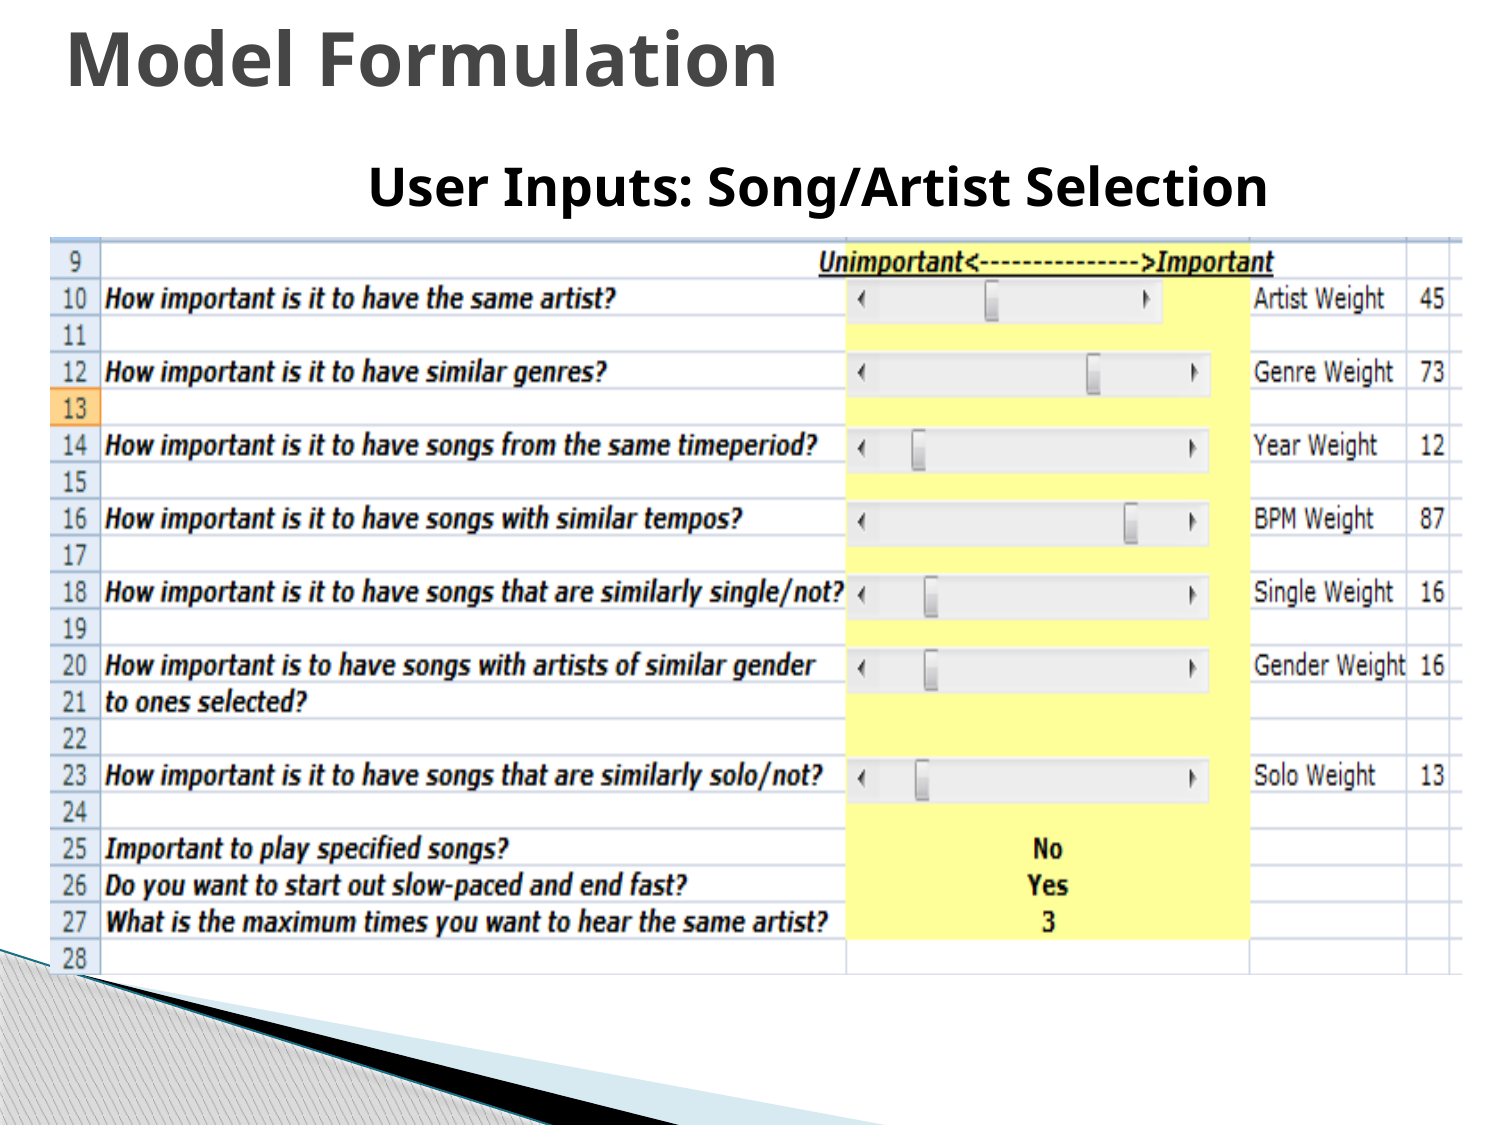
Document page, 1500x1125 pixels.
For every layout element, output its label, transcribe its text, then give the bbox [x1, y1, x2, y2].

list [49, 237, 1463, 976]
title Model Formulation [50, 0, 1400, 150]
text_box User Inputs: Song/Artist Selection [312, 150, 1325, 233]
